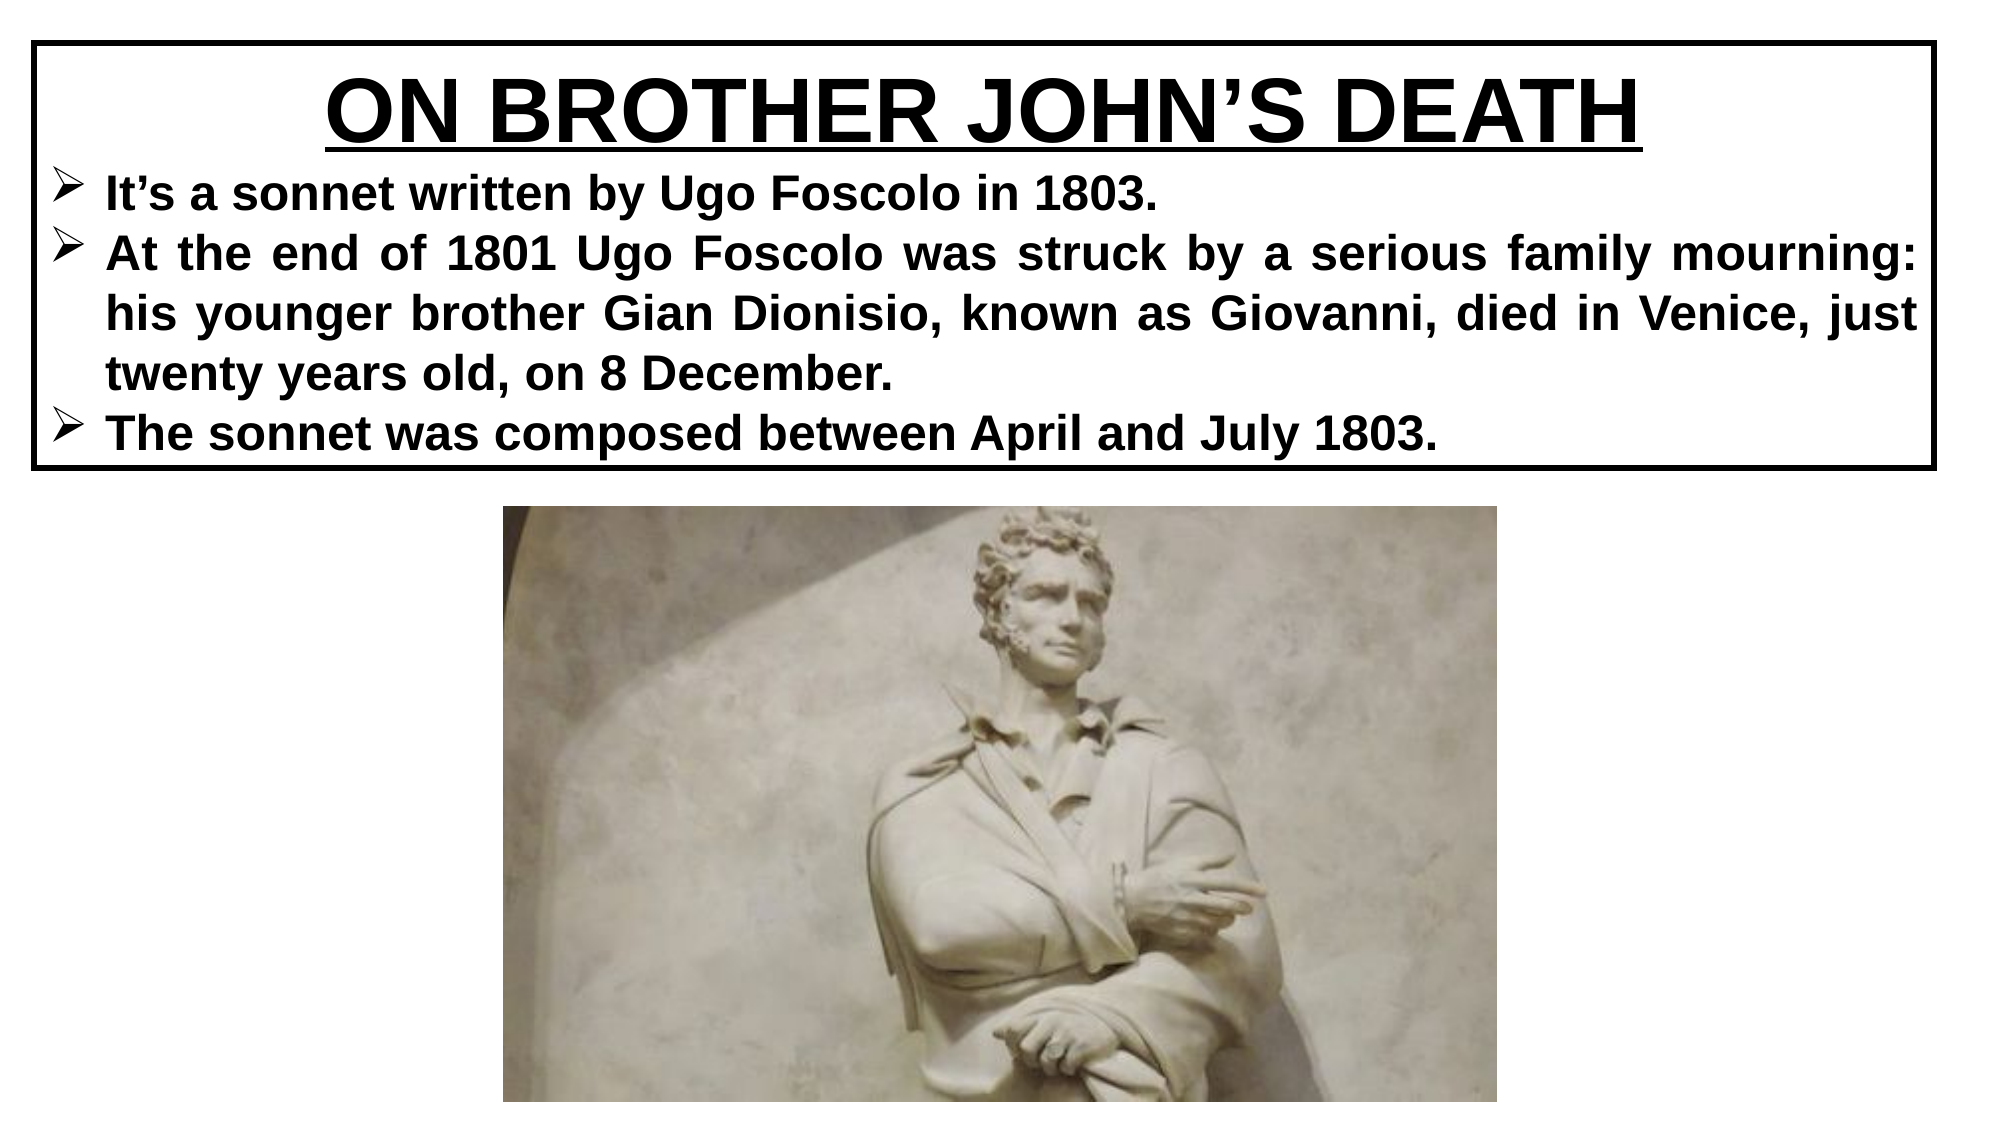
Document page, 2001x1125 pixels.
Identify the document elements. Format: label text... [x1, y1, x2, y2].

picture [503, 506, 1497, 1102]
text_box ON BROTHER JOHN’S DEATH It’s a sonnet written by Ugo Foscolo in 1803. At the end of 1801 Ugo Foscolo was struck by a serious family mourning: his younger brother Gian Dionisio, known as Giovanni, died in Venice, just twenty years old, on 8 December. The sonnet was composed between April and July 1803. [33, 42, 1935, 469]
